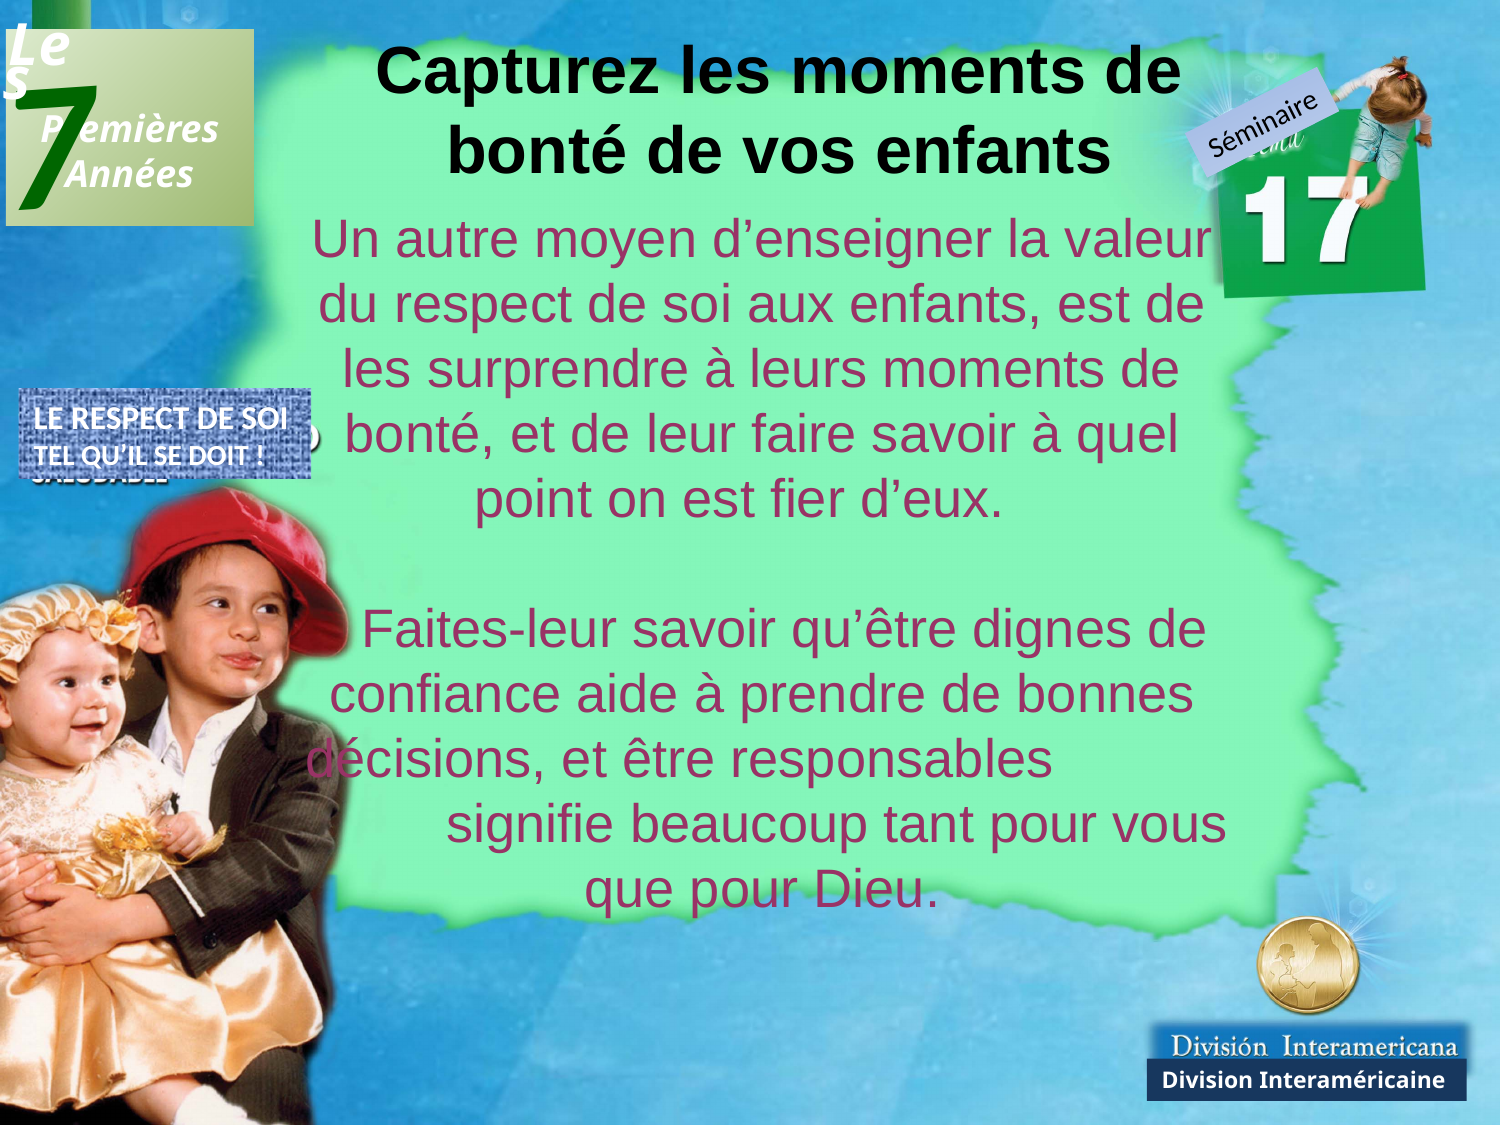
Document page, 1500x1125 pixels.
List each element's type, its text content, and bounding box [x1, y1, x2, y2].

text_box Division Interaméricaine [1146, 1058, 1467, 1101]
picture [0, 0, 1500, 1125]
text_box LE RESPECT DE SOI TEL QU’IL SE DOIT ! [18, 388, 312, 479]
text_box Capturez les moments de bonté de vos enfants [301, 19, 1258, 194]
text_box Un autre moyen d’enseigner la valeur du respect de soi aux enfants, est de les surprendre à leurs moments de bonté, et de leur faire savoir à quel point on est fier d’eux. Faites-leur savoir qu’être dignes de confiance aide à prendre de bonnes décisions, et être responsables signifie beaucoup tant pour vous que pour Dieu. [277, 196, 1248, 926]
text_box Séminaire [1184, 66, 1340, 178]
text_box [0, 17, 255, 256]
